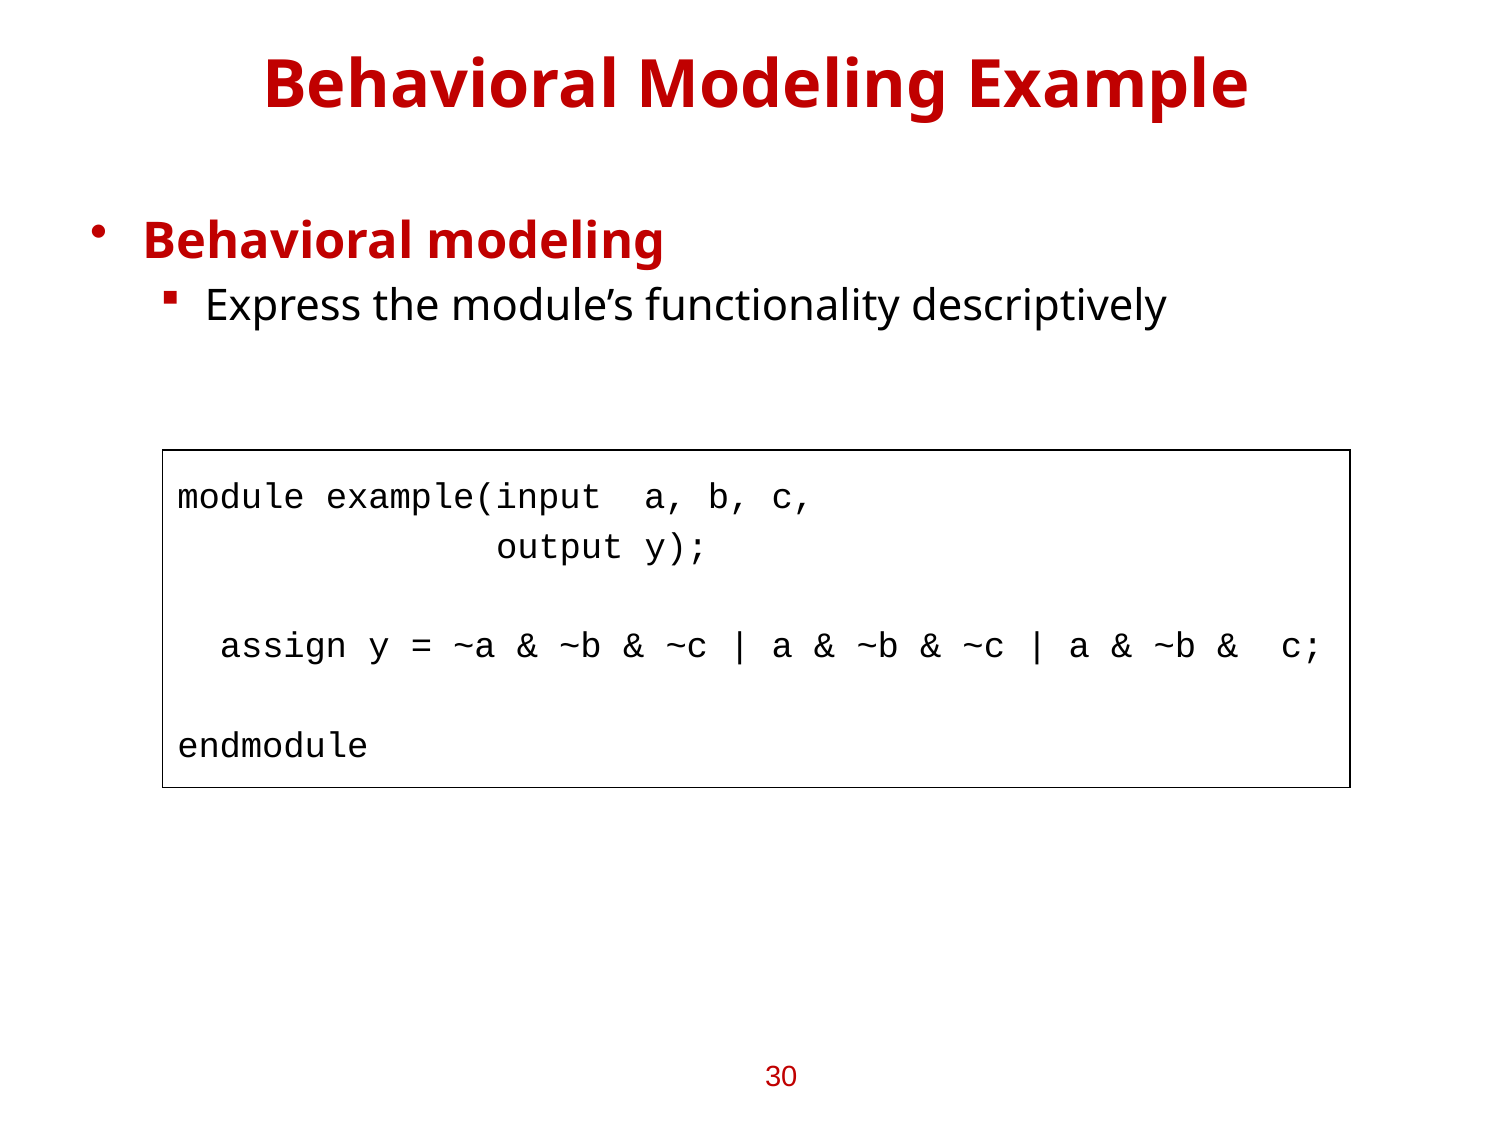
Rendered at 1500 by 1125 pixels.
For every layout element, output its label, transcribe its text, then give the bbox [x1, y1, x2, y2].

slide_number 30 [649, 1049, 913, 1125]
text_box module example(input a, b, c, output y); assign y = ~a & ~b & ~c | a & ~b & ~c | a & ~b & c; endmodule [162, 450, 1350, 788]
list Behavioral modeling Express the module’s functionality descriptively [74, 199, 1426, 338]
title Behavioral Modeling Example [124, 12, 1388, 151]
